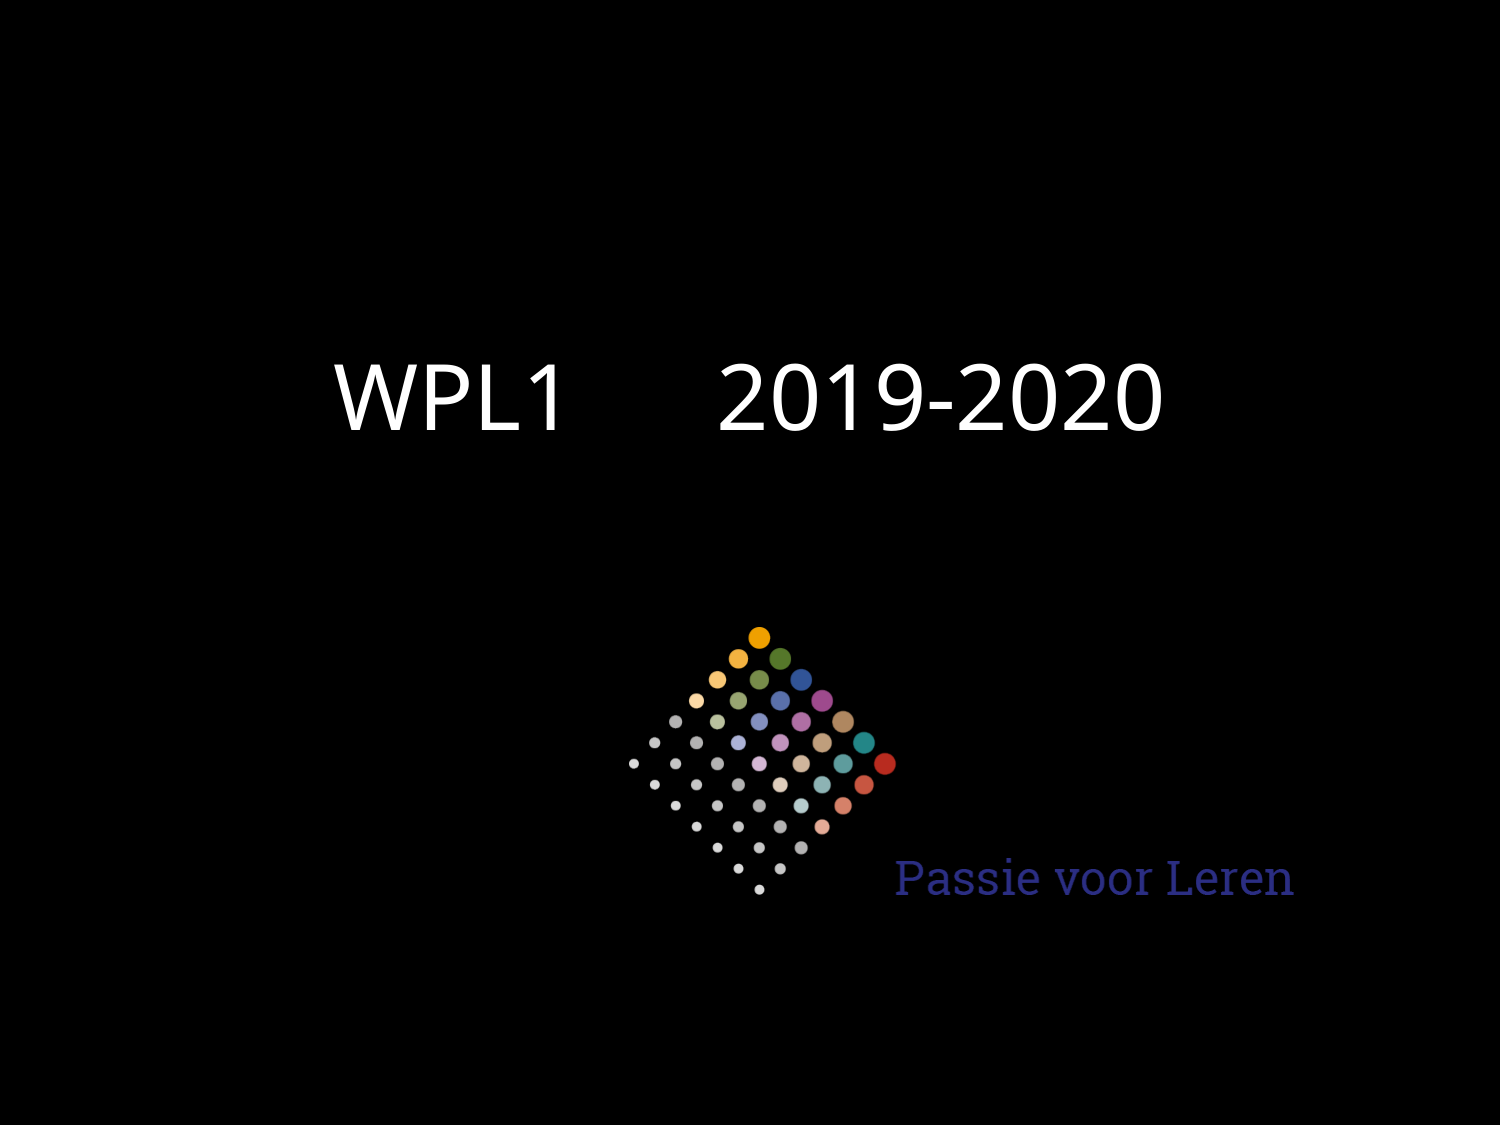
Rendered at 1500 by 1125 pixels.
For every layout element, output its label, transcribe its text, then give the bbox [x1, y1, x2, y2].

picture [628, 626, 1295, 895]
text_box Wpl1 2019-2020 [154, 331, 1346, 457]
